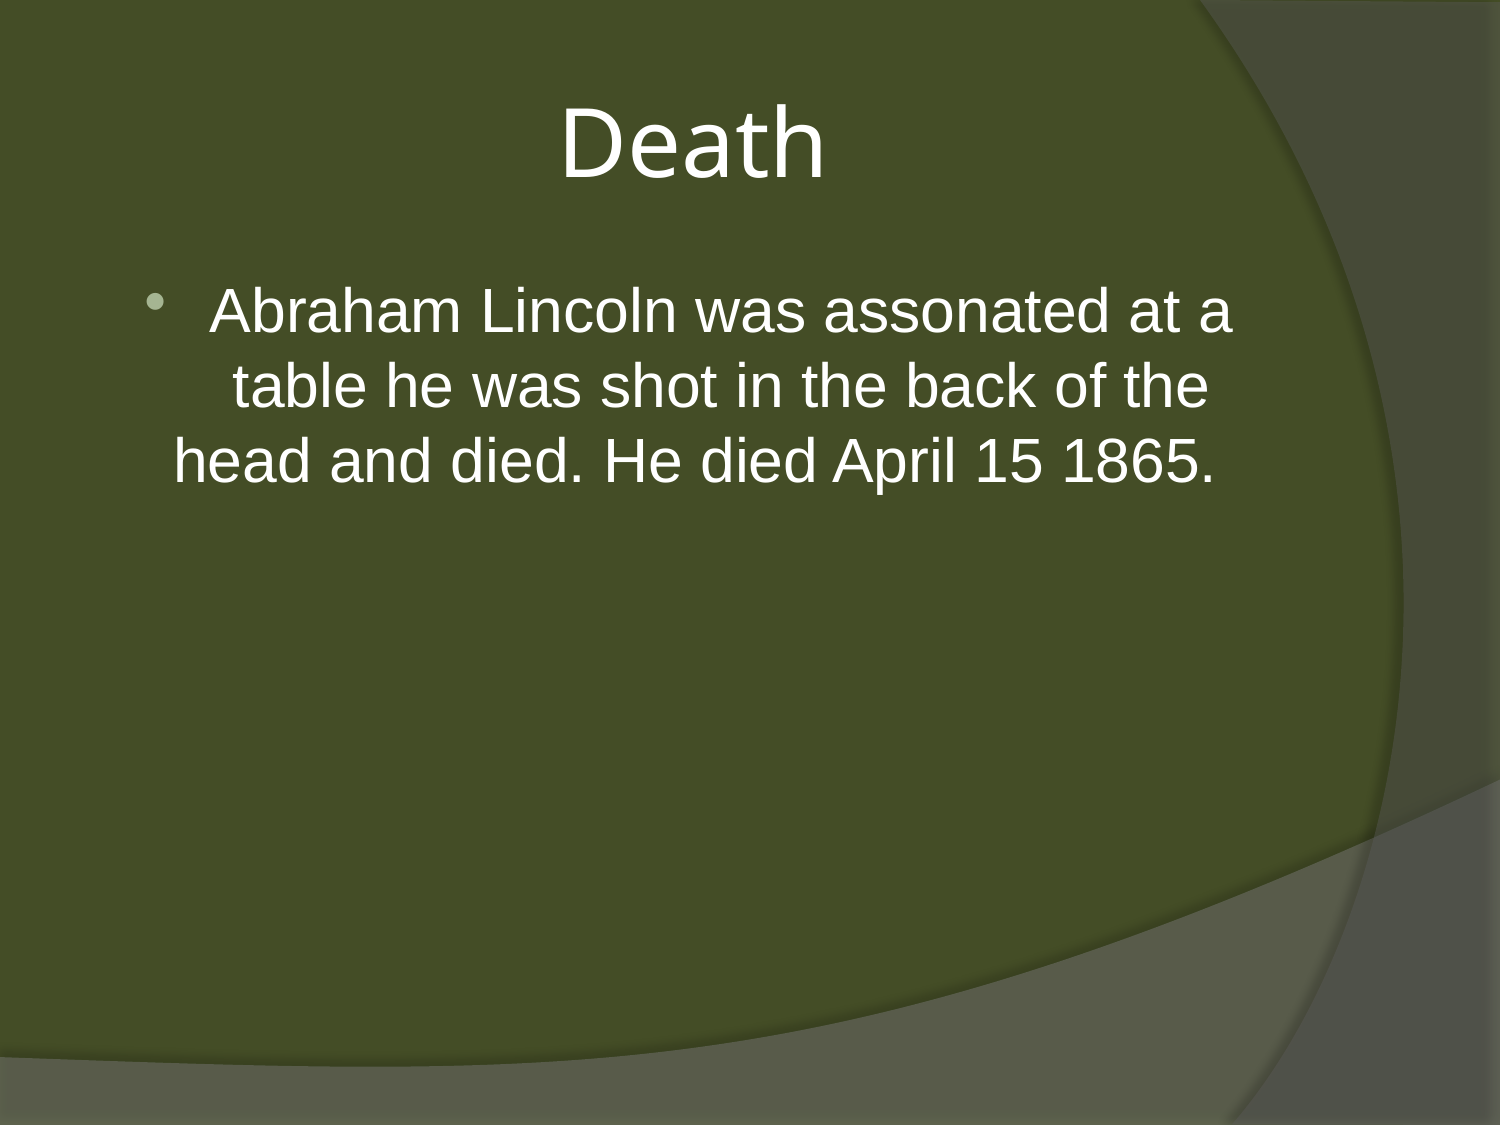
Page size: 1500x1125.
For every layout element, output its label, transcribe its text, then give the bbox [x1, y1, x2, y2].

title Death [75, 45, 1300, 233]
list Abraham Lincoln was assonated at a table he was shot in the back of the head and died. He died April 15 1865. [75, 262, 1300, 1005]
